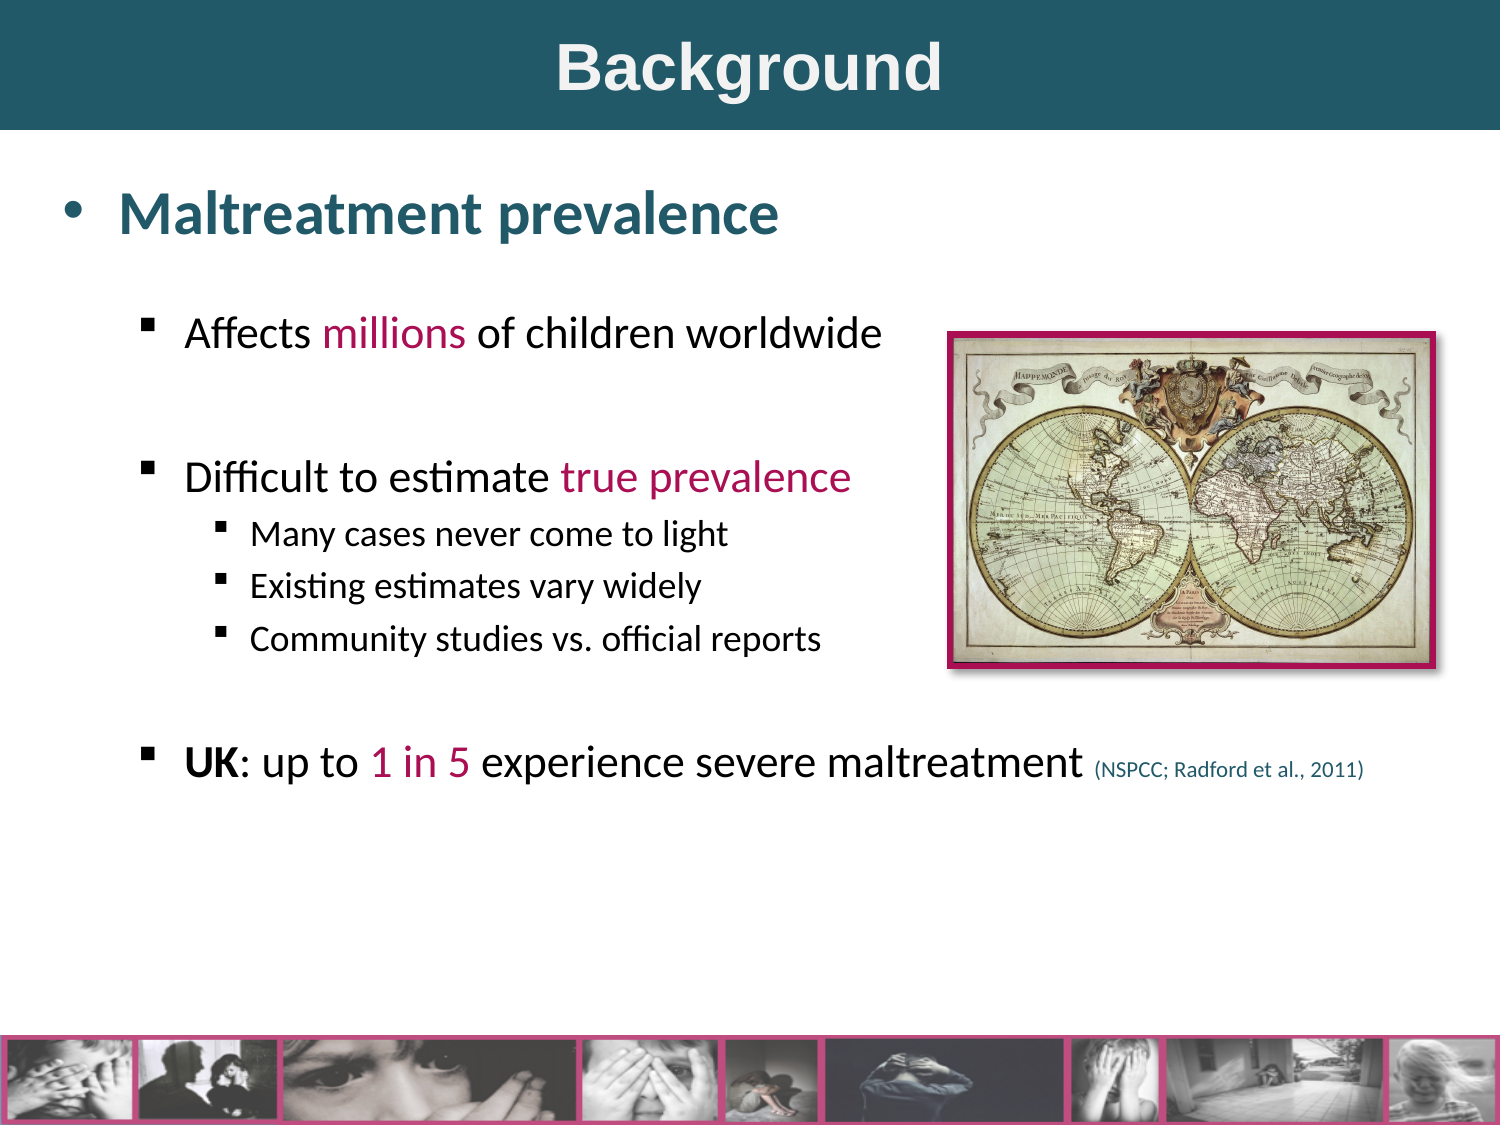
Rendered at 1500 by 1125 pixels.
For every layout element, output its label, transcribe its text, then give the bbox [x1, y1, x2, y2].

picture [0, 1034, 1500, 1125]
picture [953, 337, 1431, 664]
list Maltreatment prevalence Affects millions of children worldwide Difficult to estimate true prevalence Many cases never come to light Existing estimates vary widely Community studies vs. official reports UK: up to 1 in 5 experience severe maltreatment (NSPCC; Radford et al., 2011) [47, 164, 1430, 972]
text_box Background [0, 0, 1500, 130]
